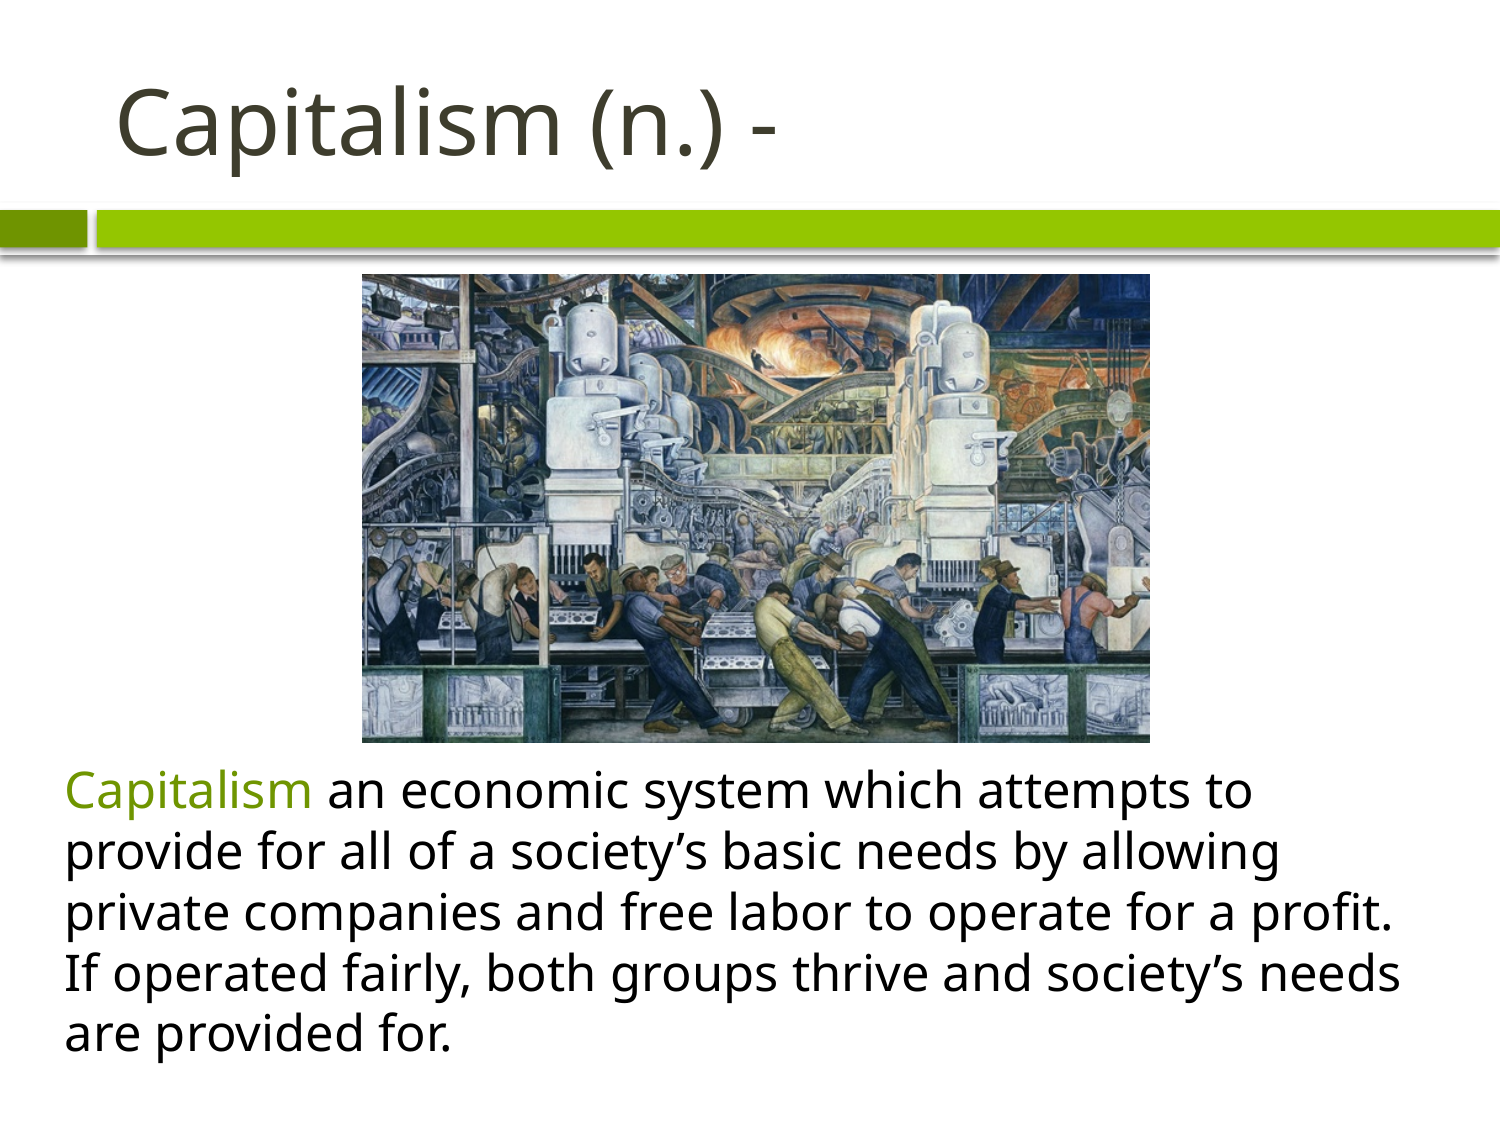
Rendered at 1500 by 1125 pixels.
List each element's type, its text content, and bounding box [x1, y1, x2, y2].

list Capitalism an economic system which attempts to provide for all of a society’s basic needs by allowing private companies and free labor to operate for a profit. If operated fairly, both groups thrive and society’s needs are provided for. [50, 750, 1463, 1075]
title Capitalism (n.) - [99, 37, 1438, 200]
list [362, 274, 1151, 743]
